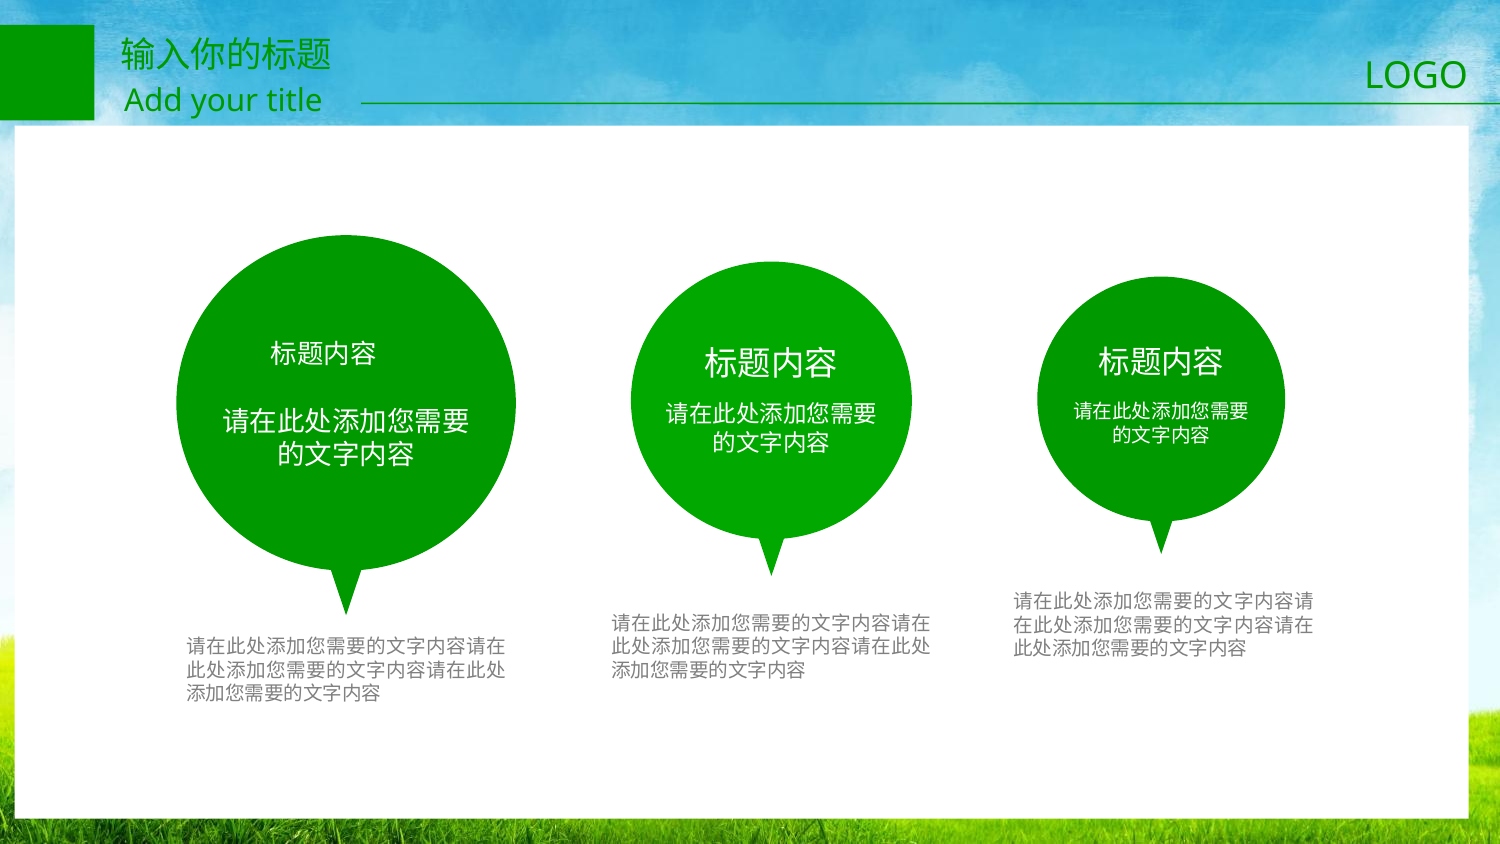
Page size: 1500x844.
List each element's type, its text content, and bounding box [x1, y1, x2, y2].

text_box 请在此处添加您需要的文字内容请在此处添加您需要的文字内容请在此处添加您需要的文字内容 [998, 581, 1329, 667]
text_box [176, 234, 517, 616]
picture [0, 0, 1500, 844]
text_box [630, 261, 913, 577]
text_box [1037, 276, 1286, 555]
text_box 请在此处添加您需要的文字内容请在此处添加您需要的文字内容请在此处添加您需要的文字内容 [596, 603, 947, 689]
text_box 请在此处添加您需要的文字内容请在此处添加您需要的文字内容请在此处添加您需要的文字内容 [171, 626, 521, 712]
